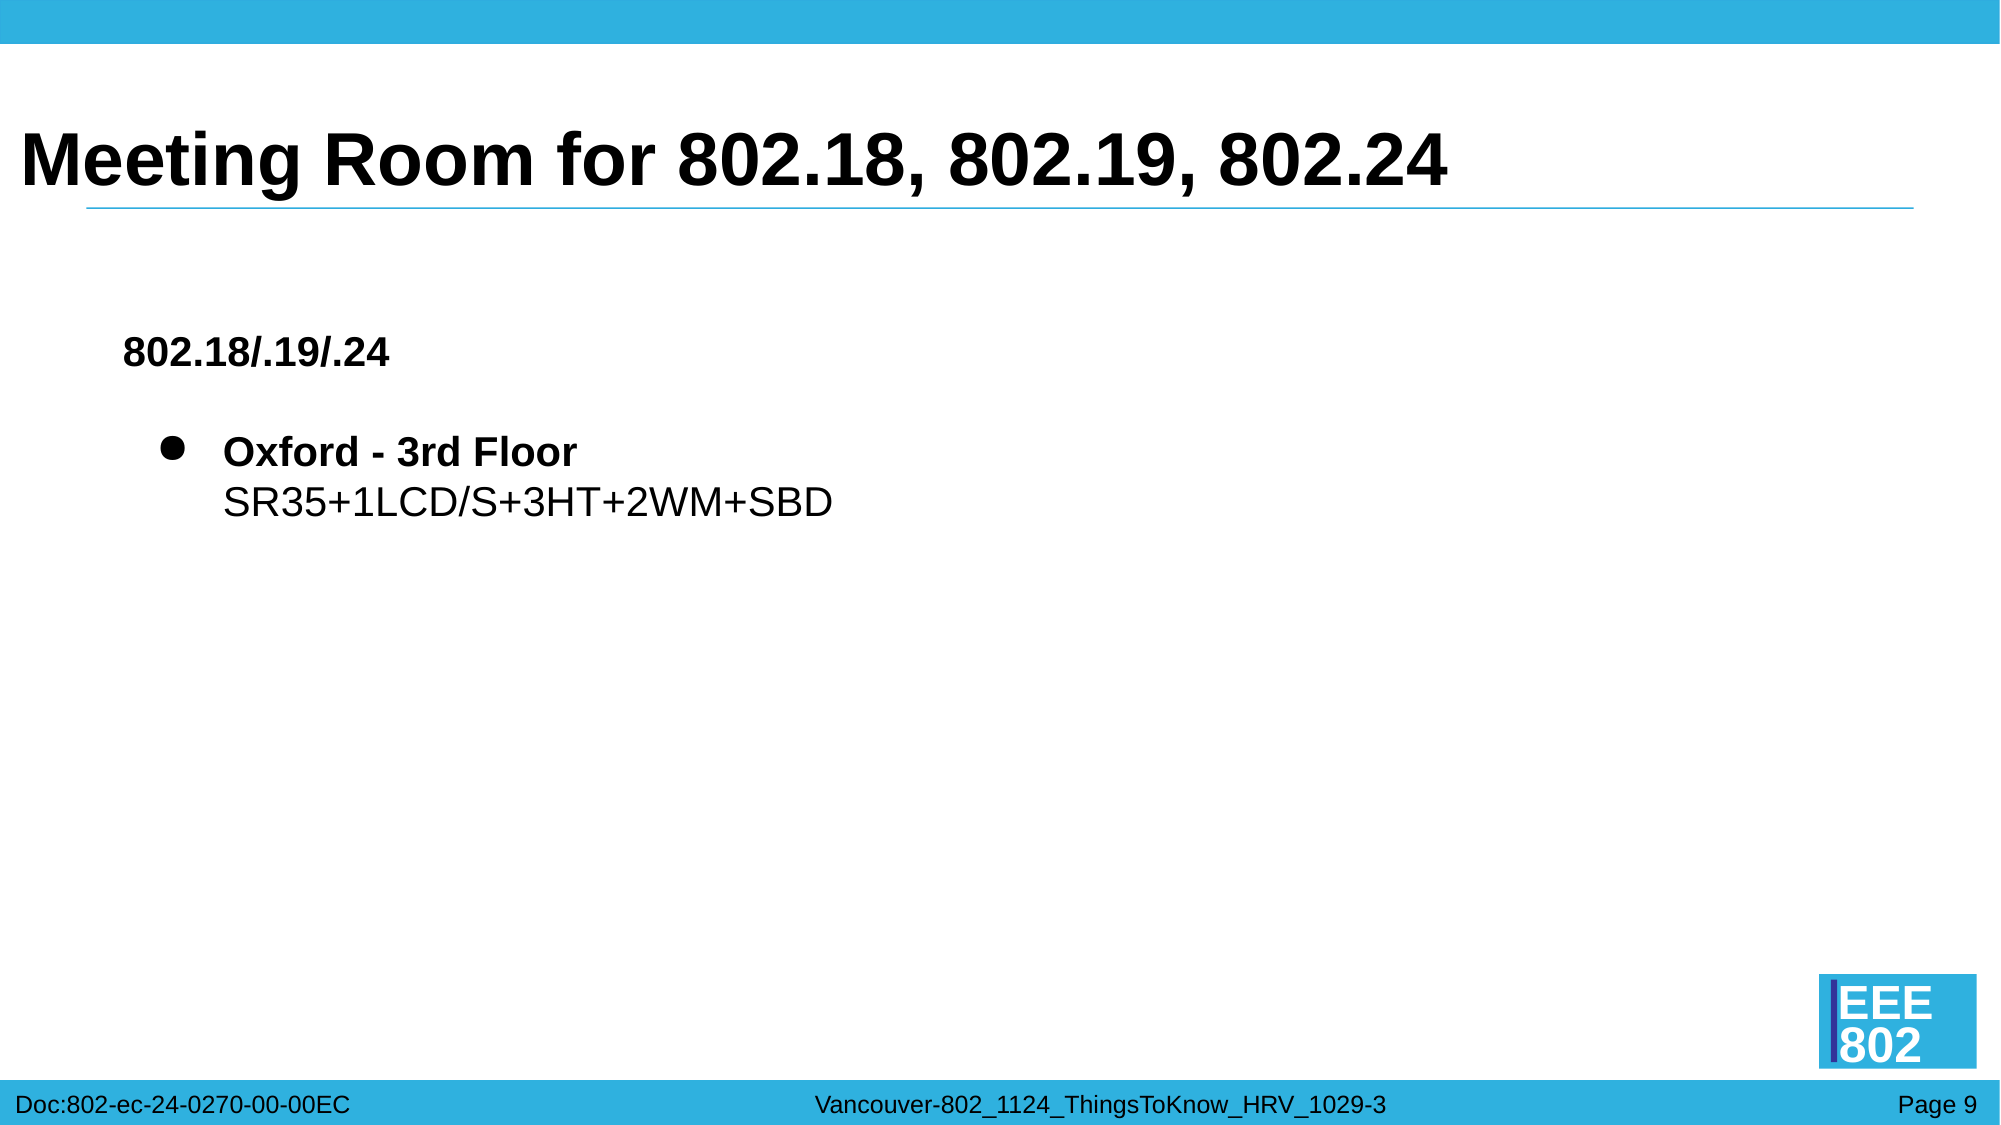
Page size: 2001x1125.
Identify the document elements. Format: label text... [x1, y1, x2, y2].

title Meeting Room for 802.18, 802.19, 802.24 [0, 97, 1864, 213]
text_box 802.18/.19/.24 Oxford - 3rd Floor SR35+1LCD/S+3HT+2WM+SBD [102, 305, 984, 546]
